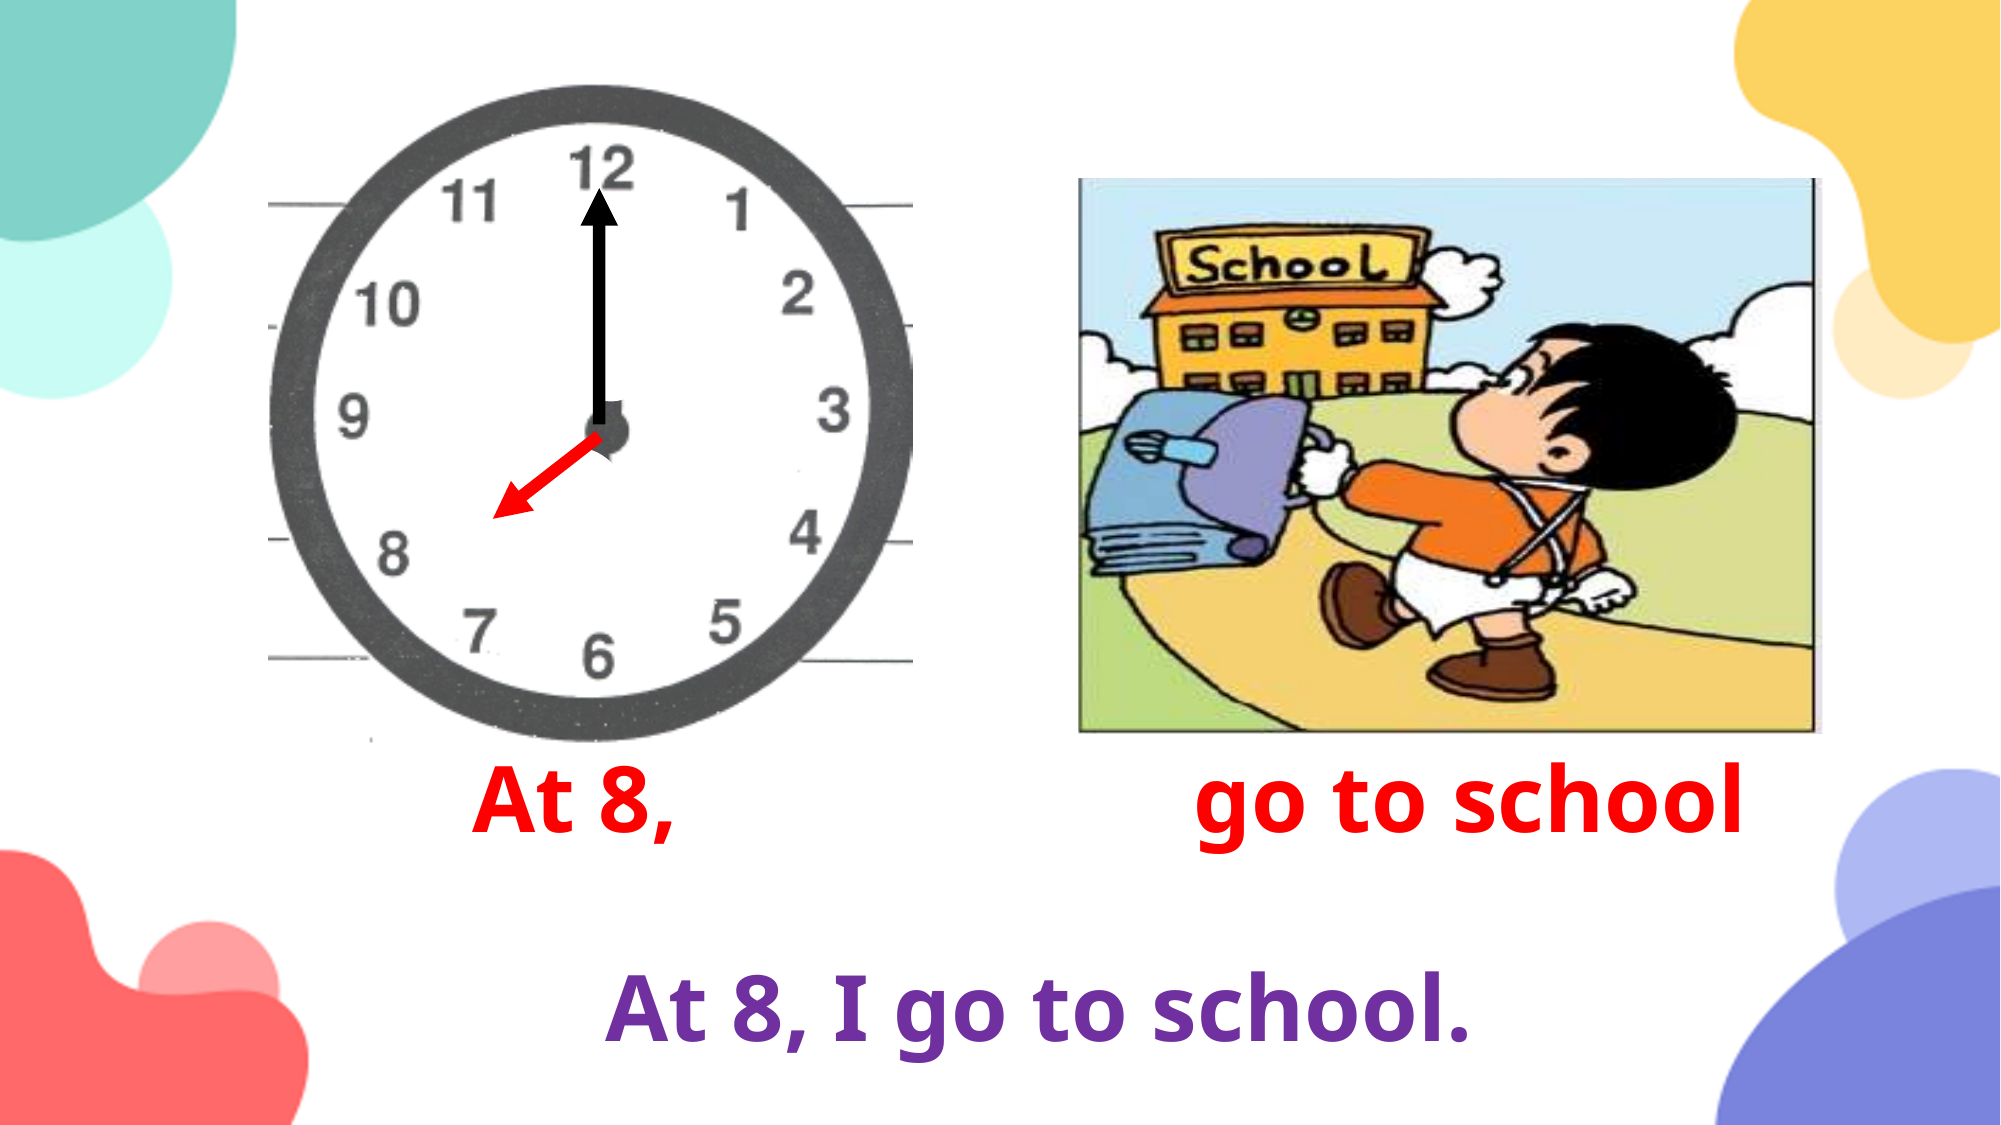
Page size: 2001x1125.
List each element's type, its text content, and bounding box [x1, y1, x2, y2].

picture [0, 0, 2001, 1125]
text_box go to school [1178, 734, 1823, 859]
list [268, 81, 913, 757]
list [1078, 178, 1823, 734]
text_box At 8, [457, 757, 883, 859]
text_box At 8, I go to school. [590, 942, 1572, 1067]
